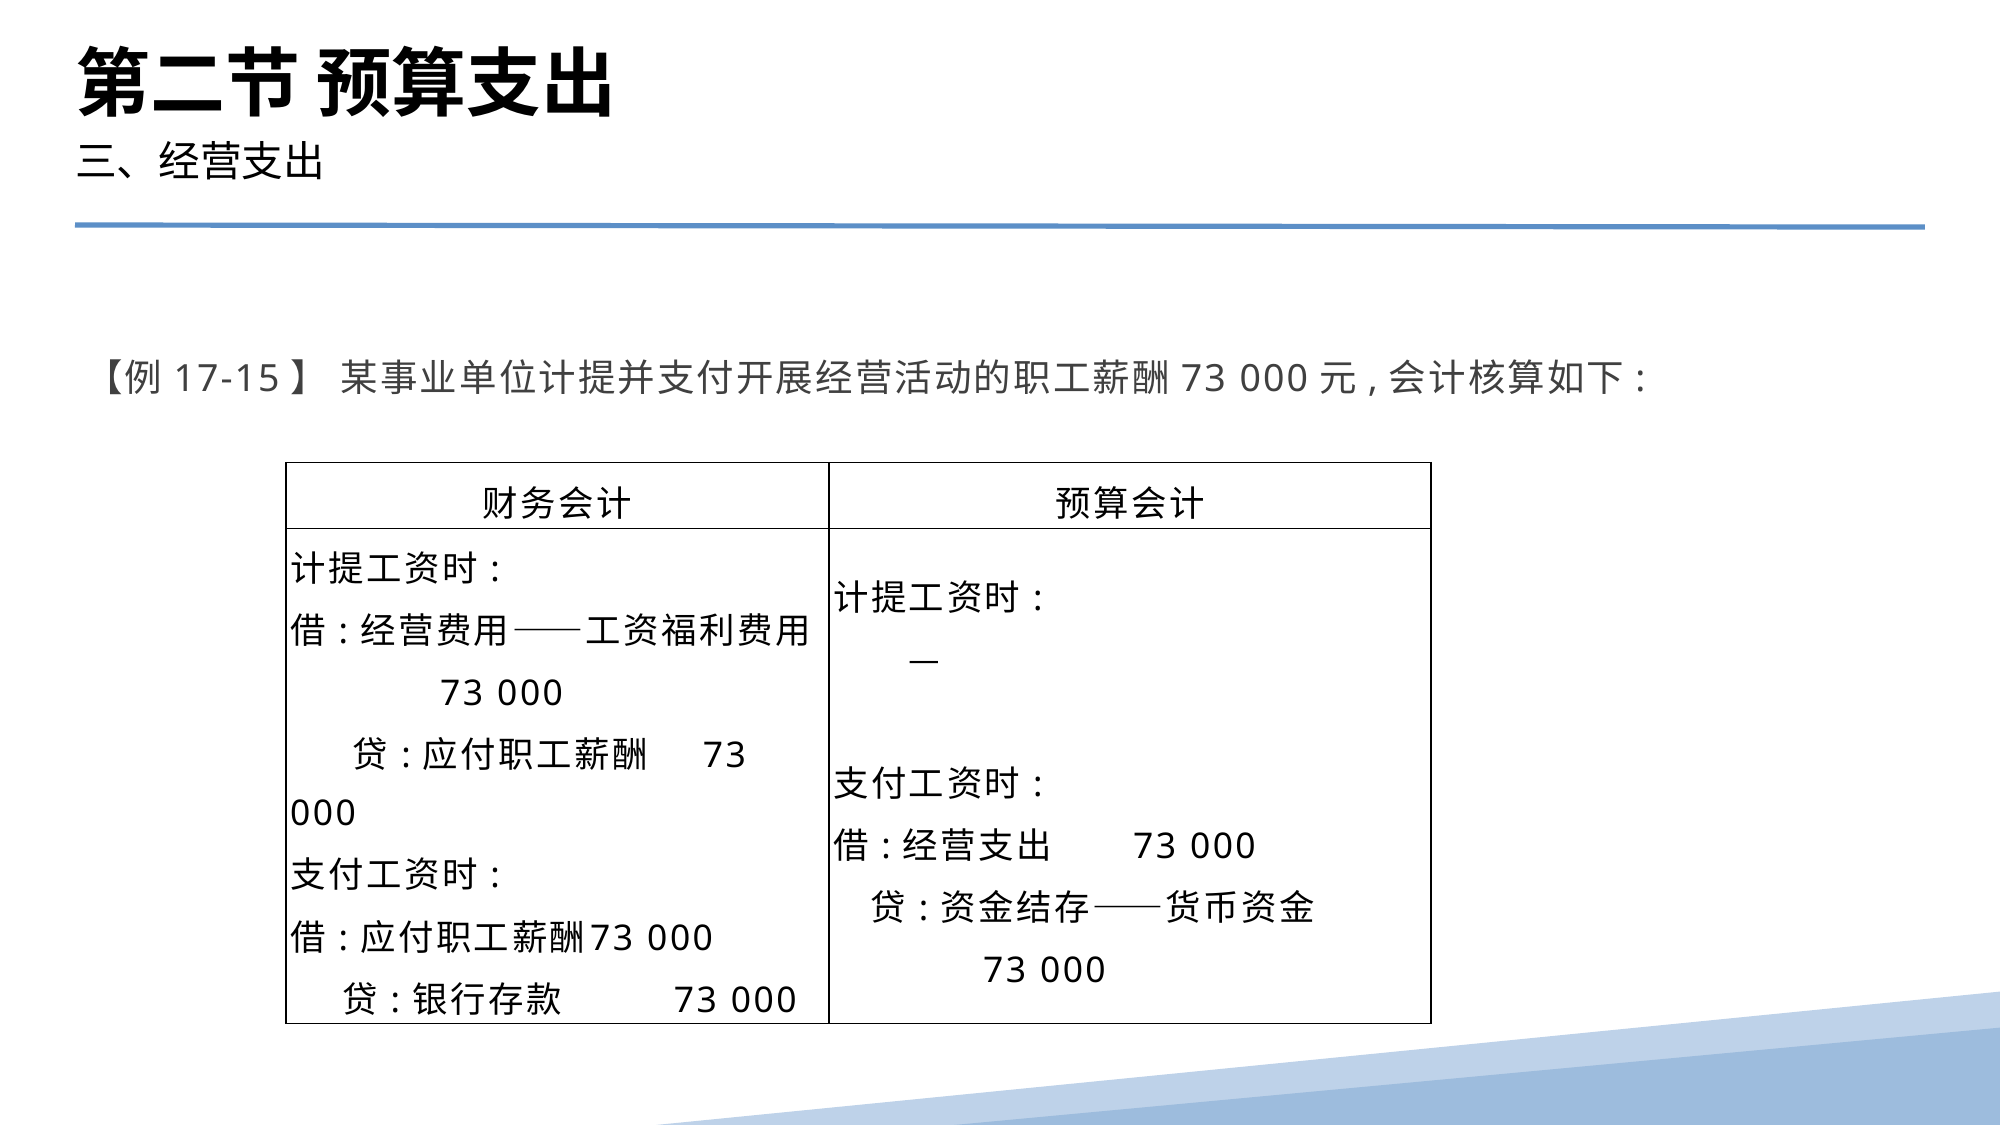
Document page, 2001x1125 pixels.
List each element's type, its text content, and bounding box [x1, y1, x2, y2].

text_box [656, 991, 2000, 1125]
text_box 三、经营支出 [75, 124, 1925, 200]
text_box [74, 224, 1925, 228]
text_box 第二节 预算支出 [75, 24, 1925, 124]
table_header 预算会计 [830, 463, 1430, 528]
table_cell 计提工资时: 借:经营费用——工资福利费用 73 000 贷:应付职工薪酬 73 000 支付工资时: 借:应付职工薪酬 73 000 贷:银行存款 73 000 [287, 529, 828, 1023]
text_box 【例17-15】 某事业单位计提并支付开展经营活动的职工薪酬73 000元,会计核算如下: [75, 328, 1825, 480]
table_cell 计提工资时: — 支付工资时: 借:经营支出 73 000 贷:资金结存——货币资金 73 000 [830, 529, 1430, 991]
table_header 财务会计 [287, 463, 828, 528]
